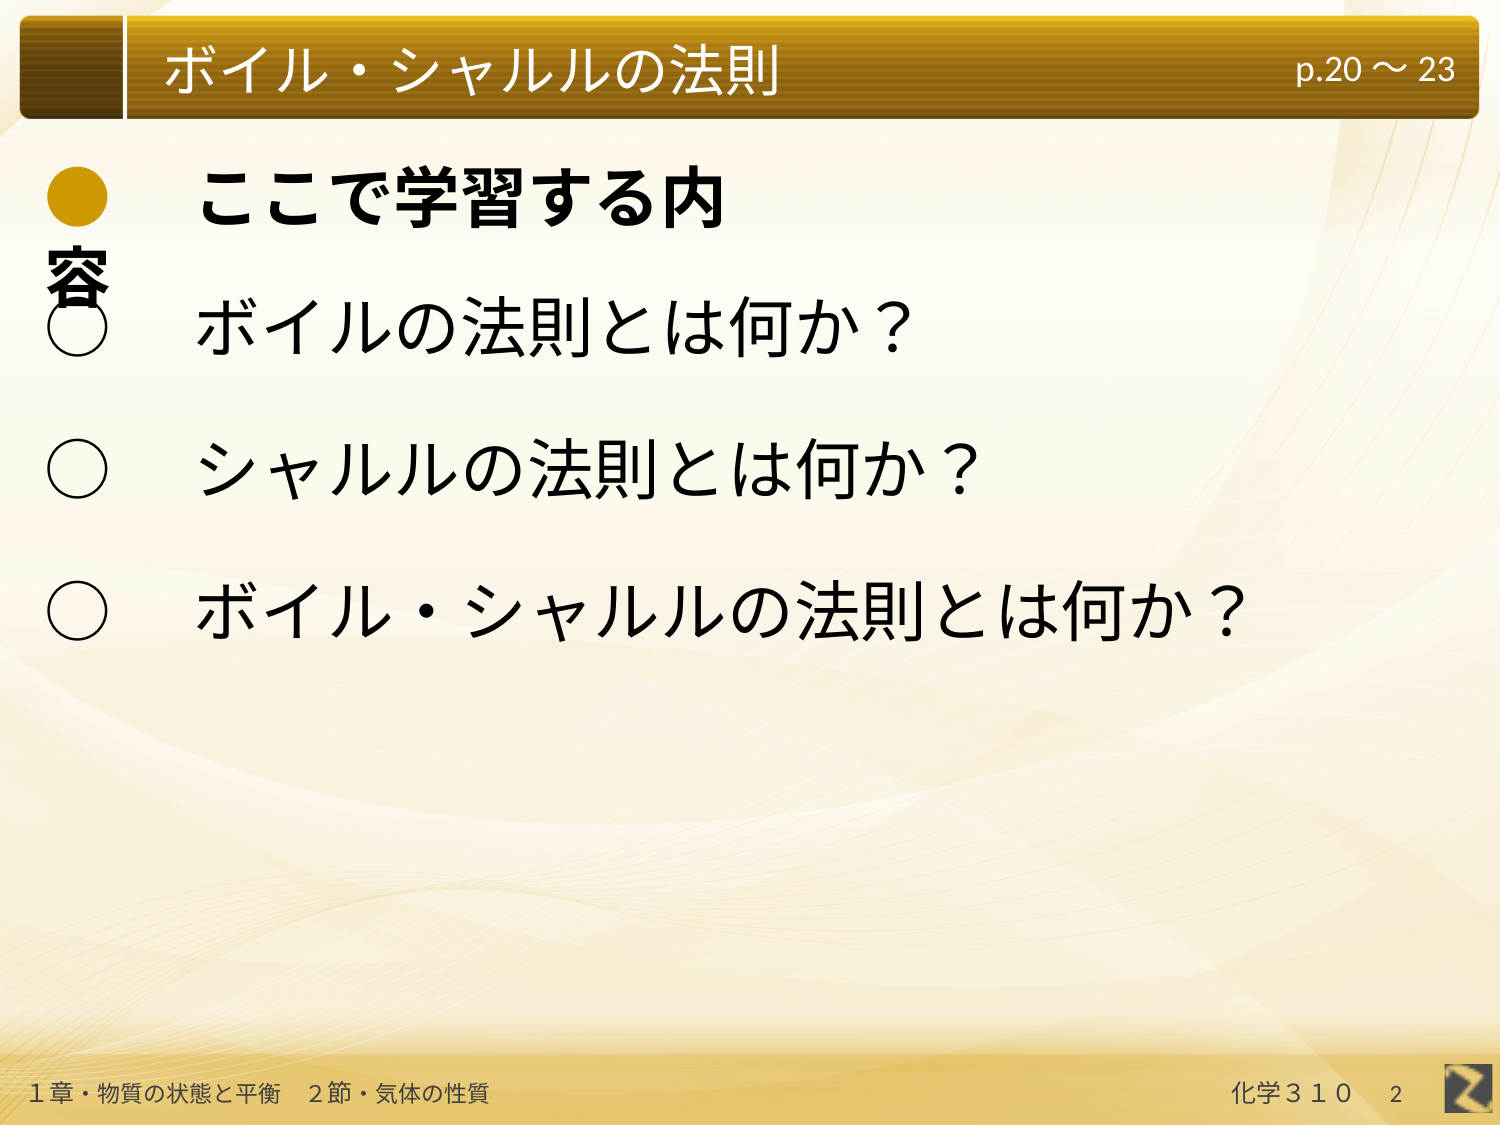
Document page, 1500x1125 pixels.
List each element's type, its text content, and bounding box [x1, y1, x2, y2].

slide_number 2 [1356, 1070, 1436, 1118]
picture [0, 0, 1500, 1125]
text_box ○ ボイル・シャルルの法則とは何か？ [29, 562, 1500, 658]
text_box ○ ボイルの法則とは何か？ [29, 278, 1459, 374]
text_box ● ここで学習する内容 [29, 148, 798, 278]
text_box ○ シャルルの法則とは何か？ [29, 420, 1500, 516]
